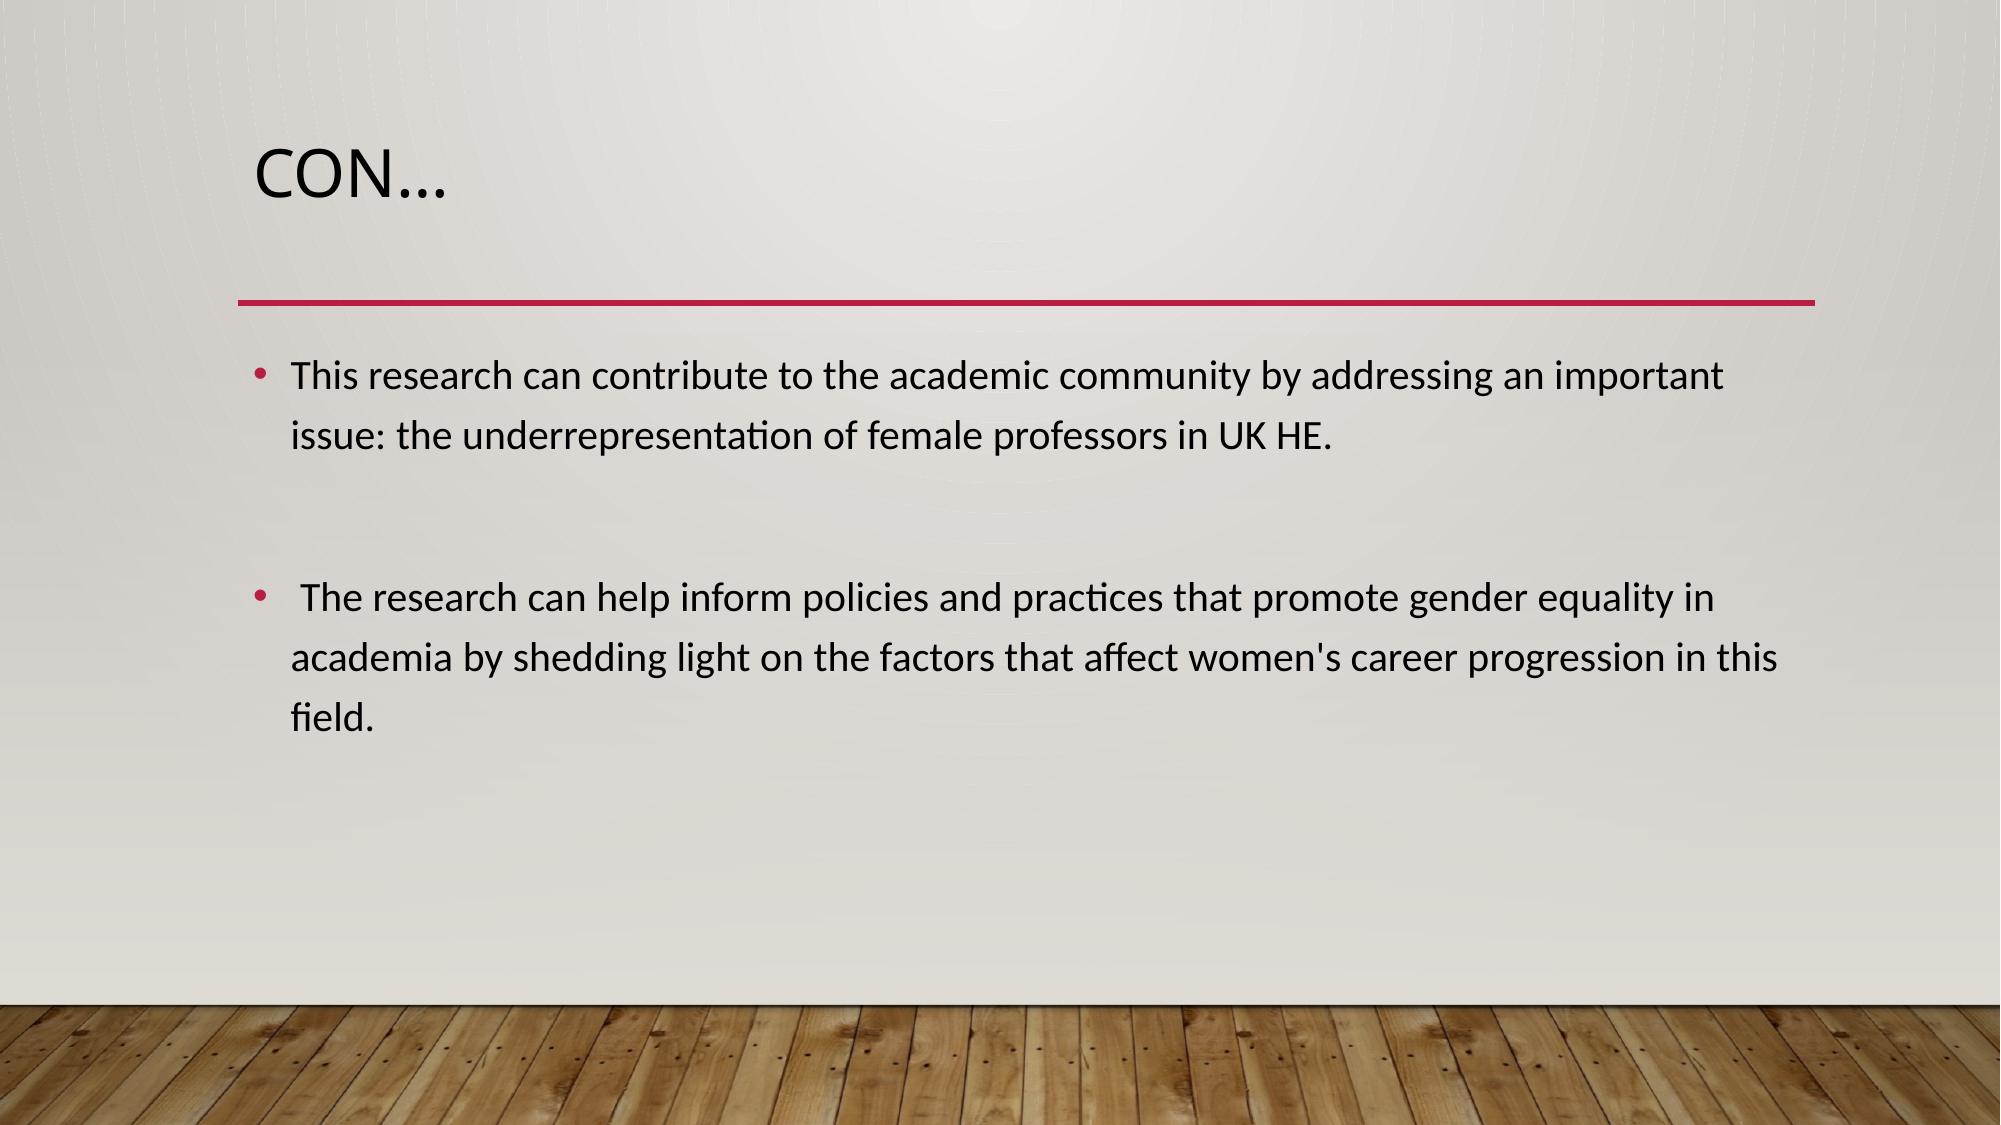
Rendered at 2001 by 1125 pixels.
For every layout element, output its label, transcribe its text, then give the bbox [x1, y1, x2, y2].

list This research can contribute to the academic community by addressing an important issue: the underrepresentation of female professors in UK HE. The research can help inform policies and practices that promote gender equality in academia by shedding light on the factors that affect women's career progression in this field. [238, 330, 1814, 897]
picture [0, 1005, 2000, 1125]
title Con… [238, 131, 1814, 305]
